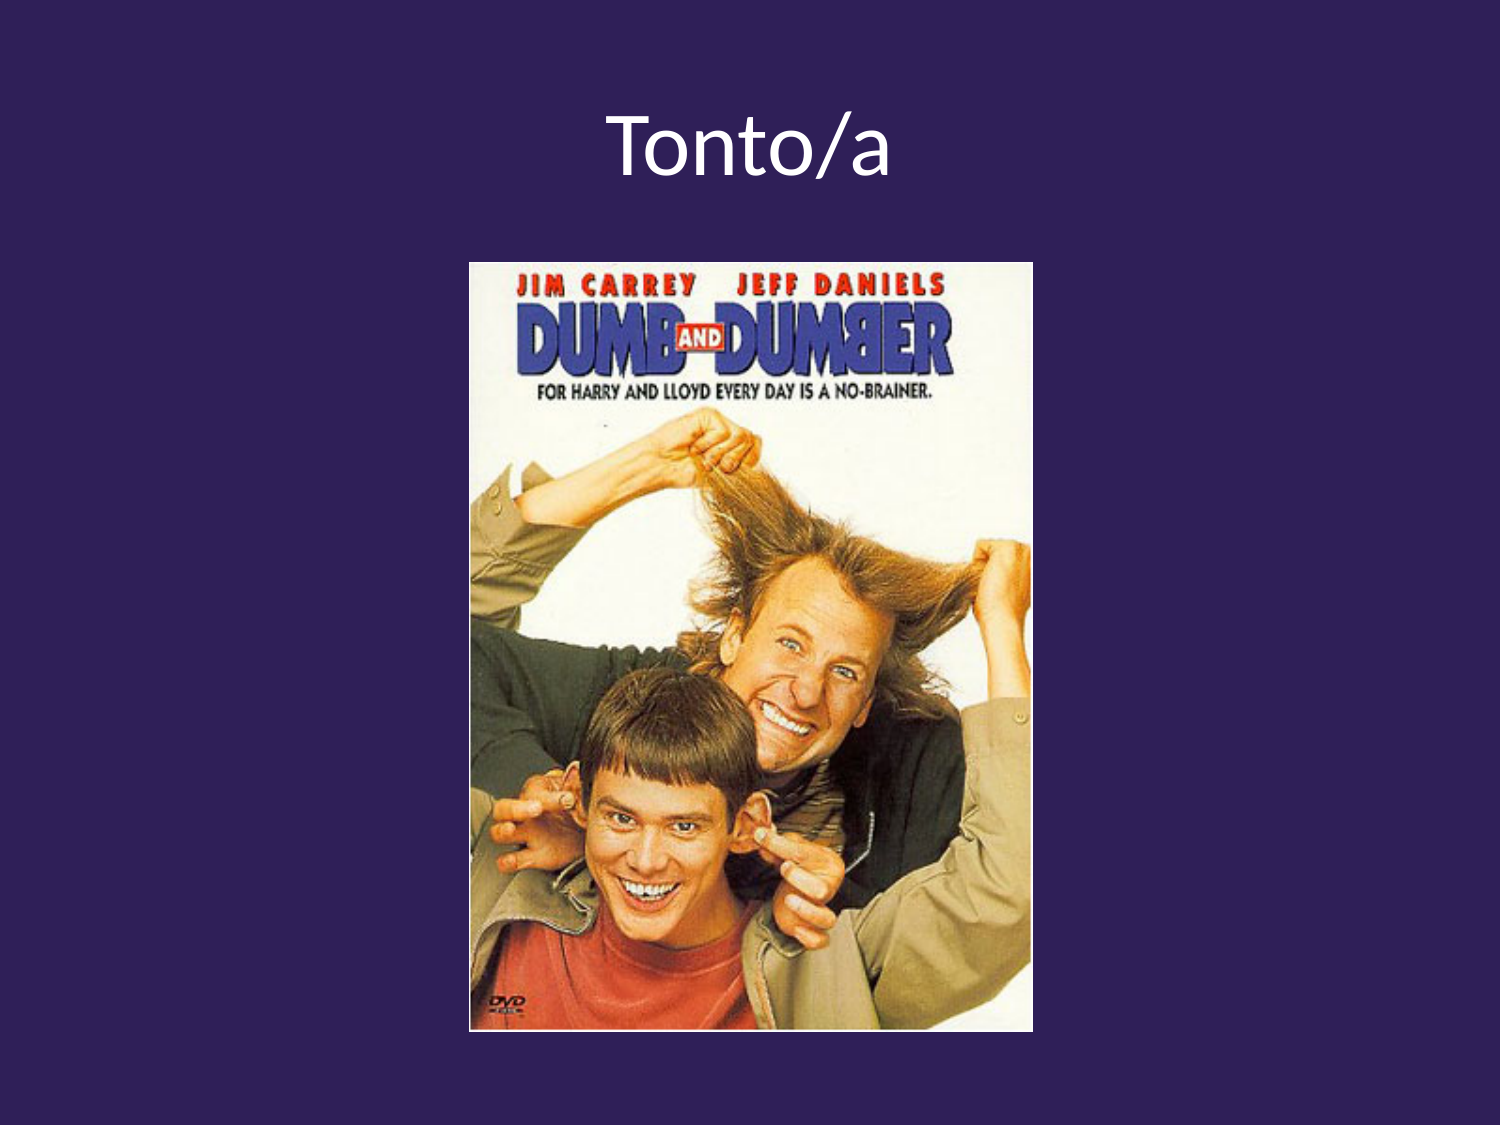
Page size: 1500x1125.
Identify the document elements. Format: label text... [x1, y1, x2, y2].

picture [469, 262, 1033, 1033]
title Tonto/a [75, 45, 1425, 233]
